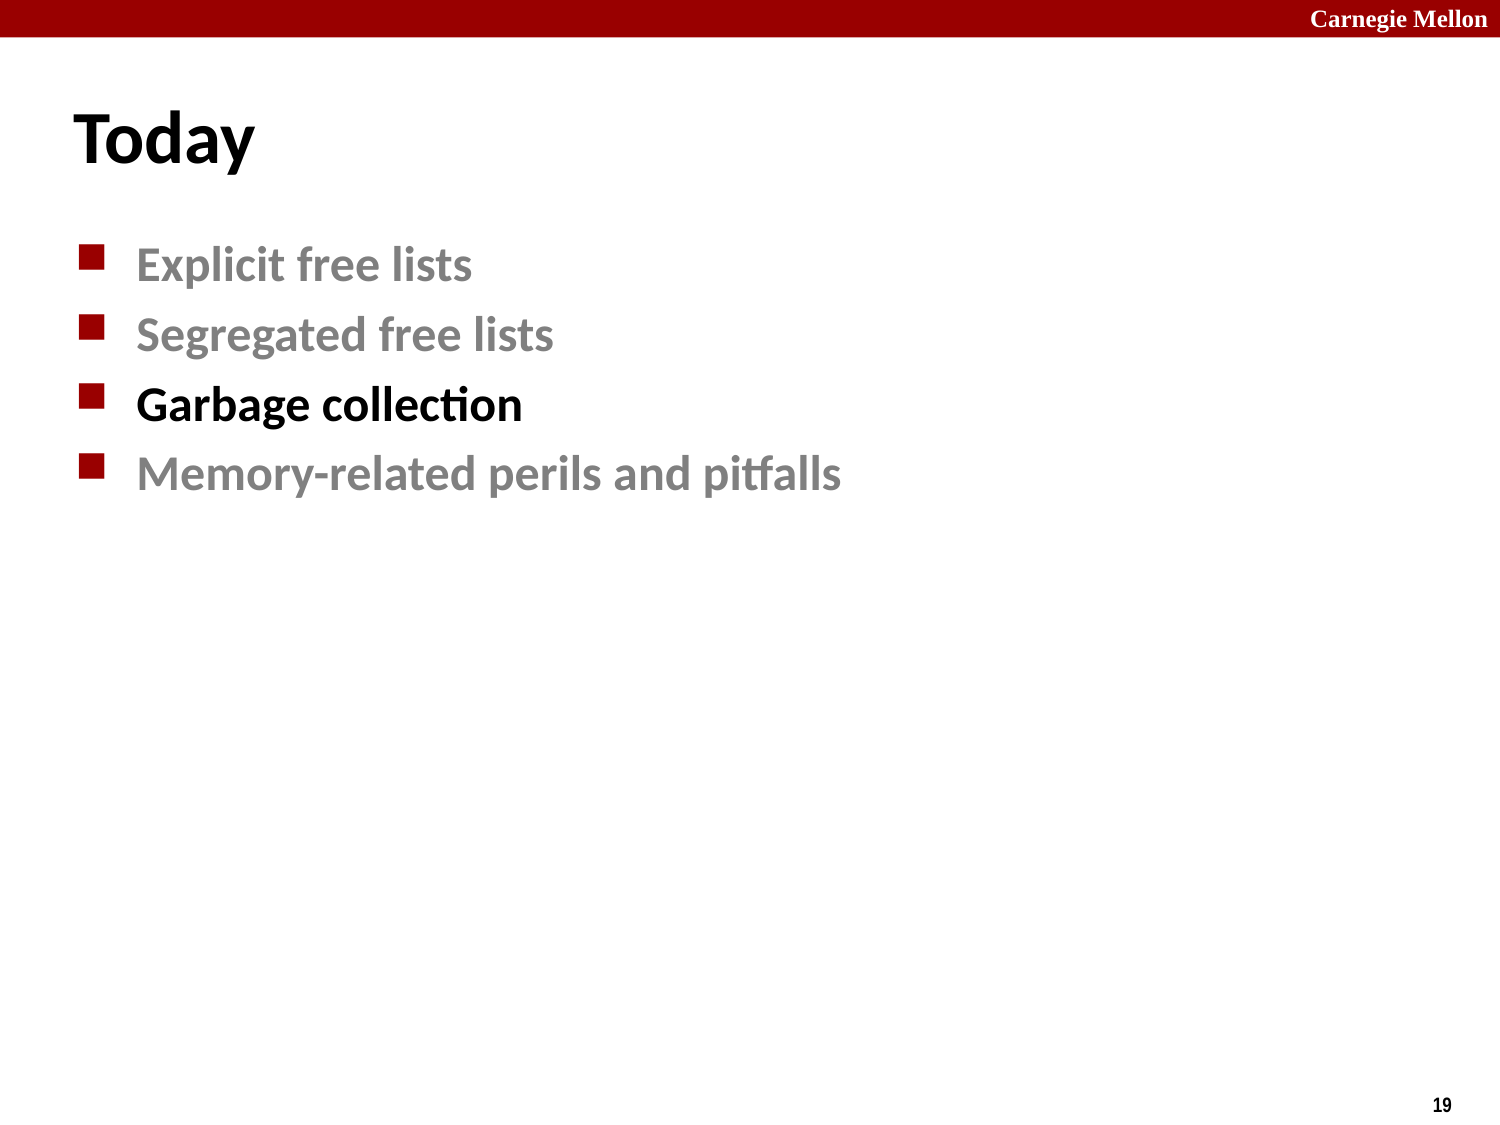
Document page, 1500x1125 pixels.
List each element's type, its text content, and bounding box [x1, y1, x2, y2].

title Today [58, 71, 1305, 197]
list Explicit free lists Segregated free lists Garbage collection Memory-related perils and pitfalls [64, 223, 1361, 1040]
